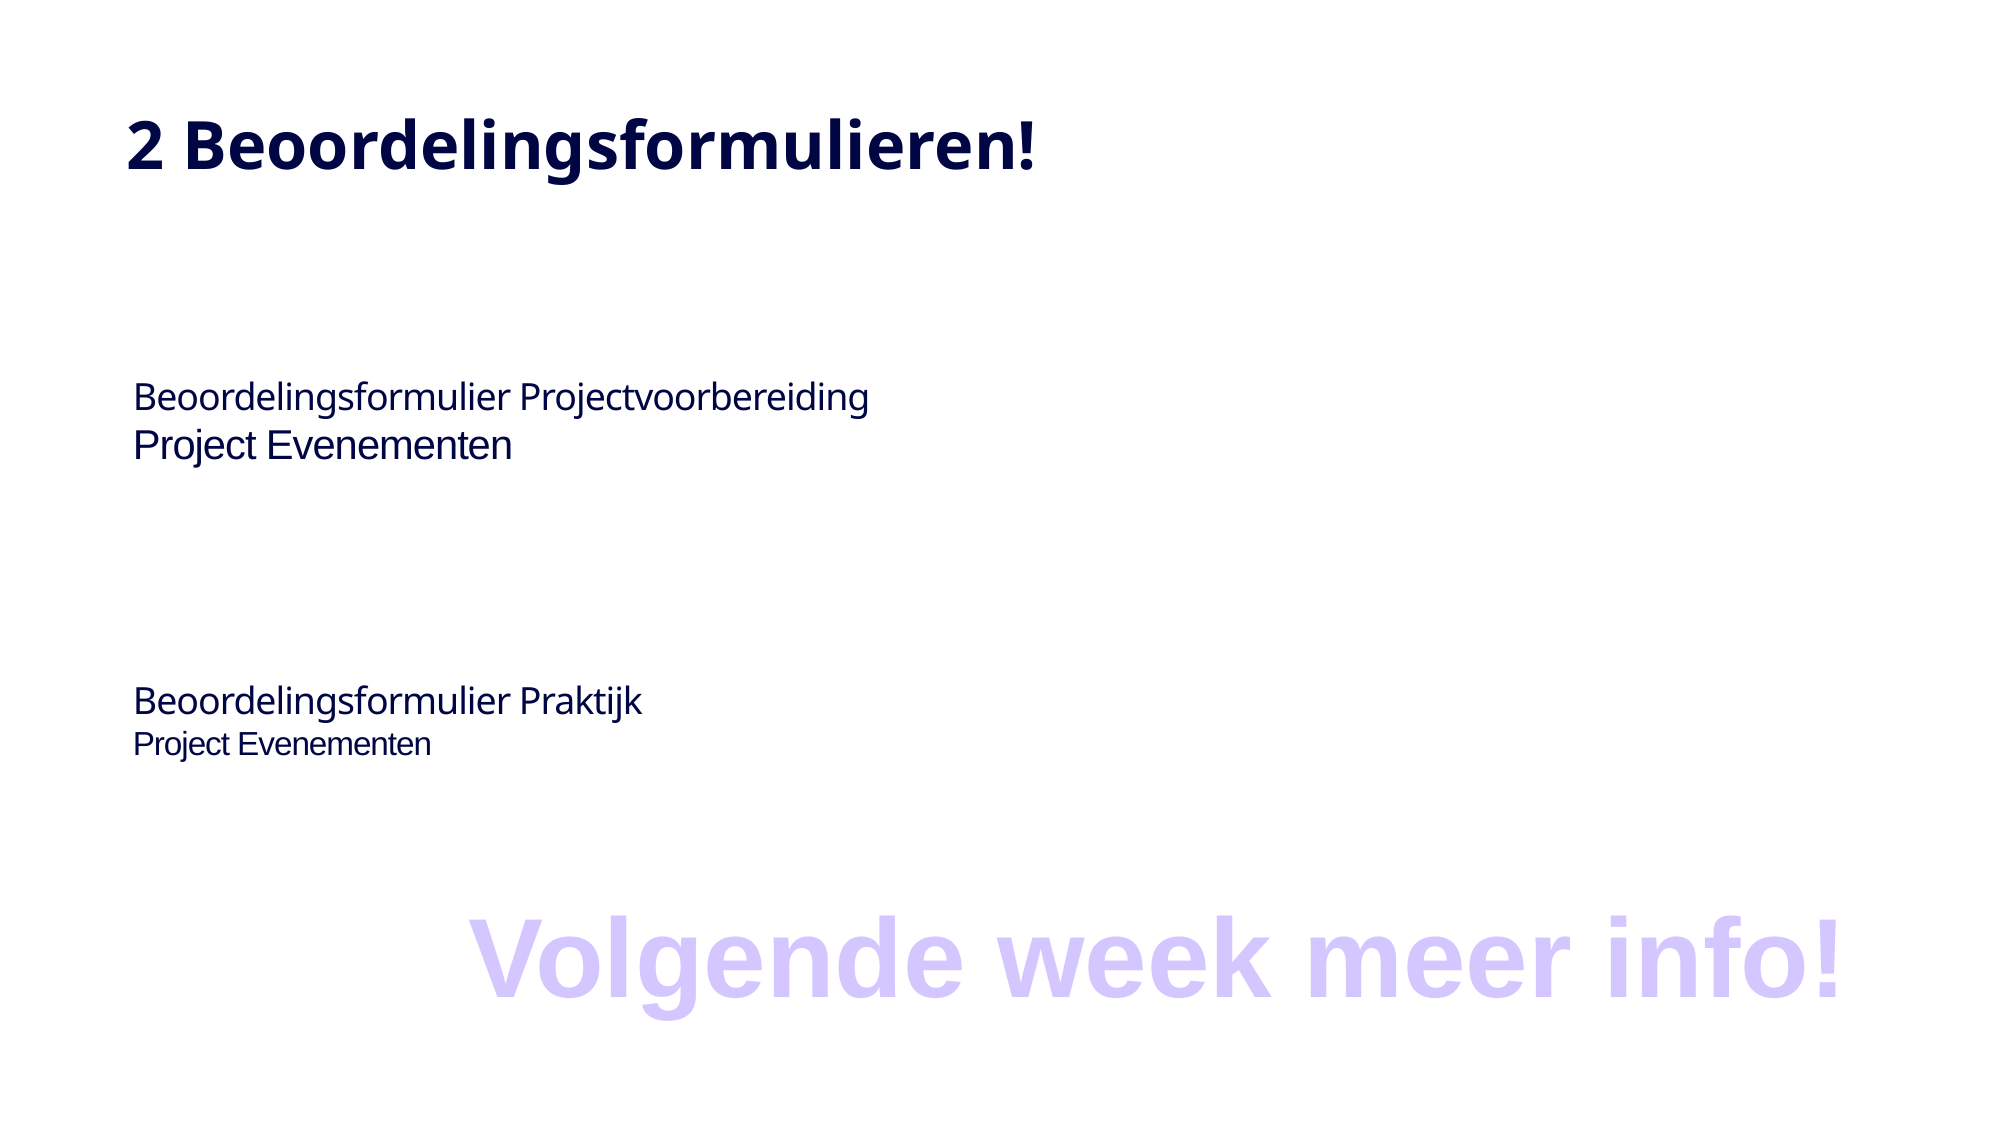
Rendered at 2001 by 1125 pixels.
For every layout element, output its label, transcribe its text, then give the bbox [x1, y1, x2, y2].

text_box Beoordelingsformulier Praktijk Project Evenementen [118, 669, 1118, 770]
text_box Beoordelingsformulier Projectvoorbereiding Project Evenementen [118, 365, 1118, 526]
text_box Volgende week meer info! [453, 877, 1895, 1028]
text_box 2 Beoordelingsformulieren! [112, 95, 1347, 191]
